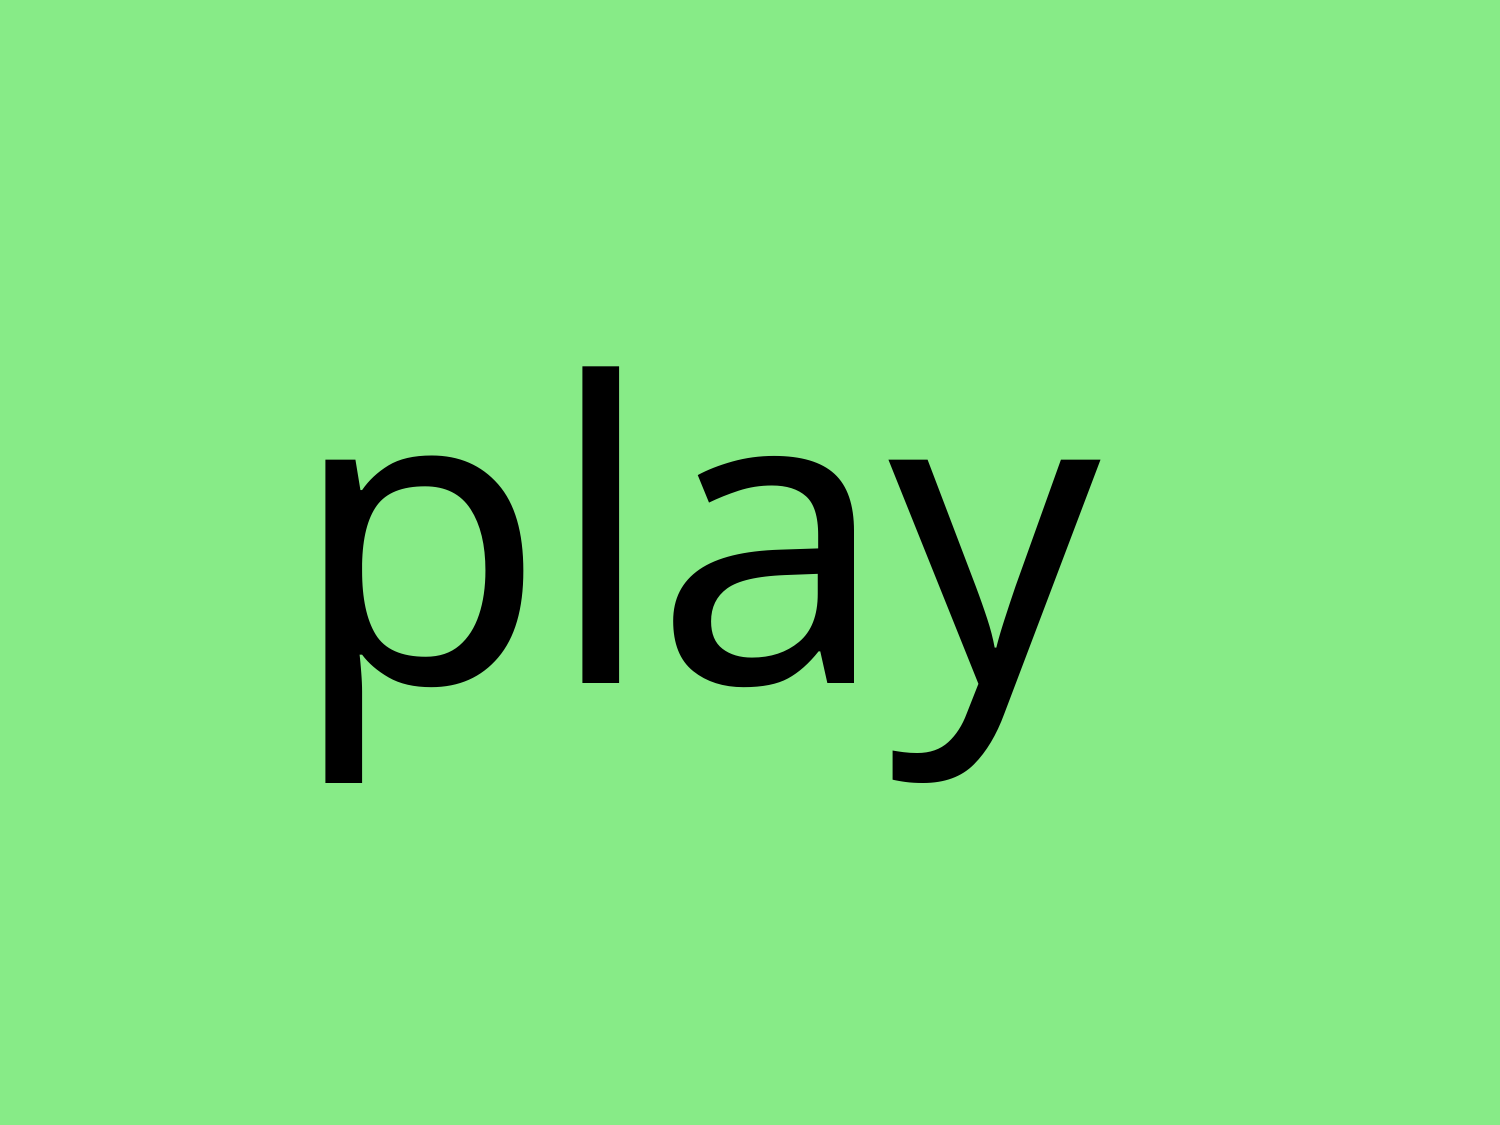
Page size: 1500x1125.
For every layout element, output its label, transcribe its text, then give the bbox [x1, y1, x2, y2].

text_box play [41, 259, 1459, 775]
